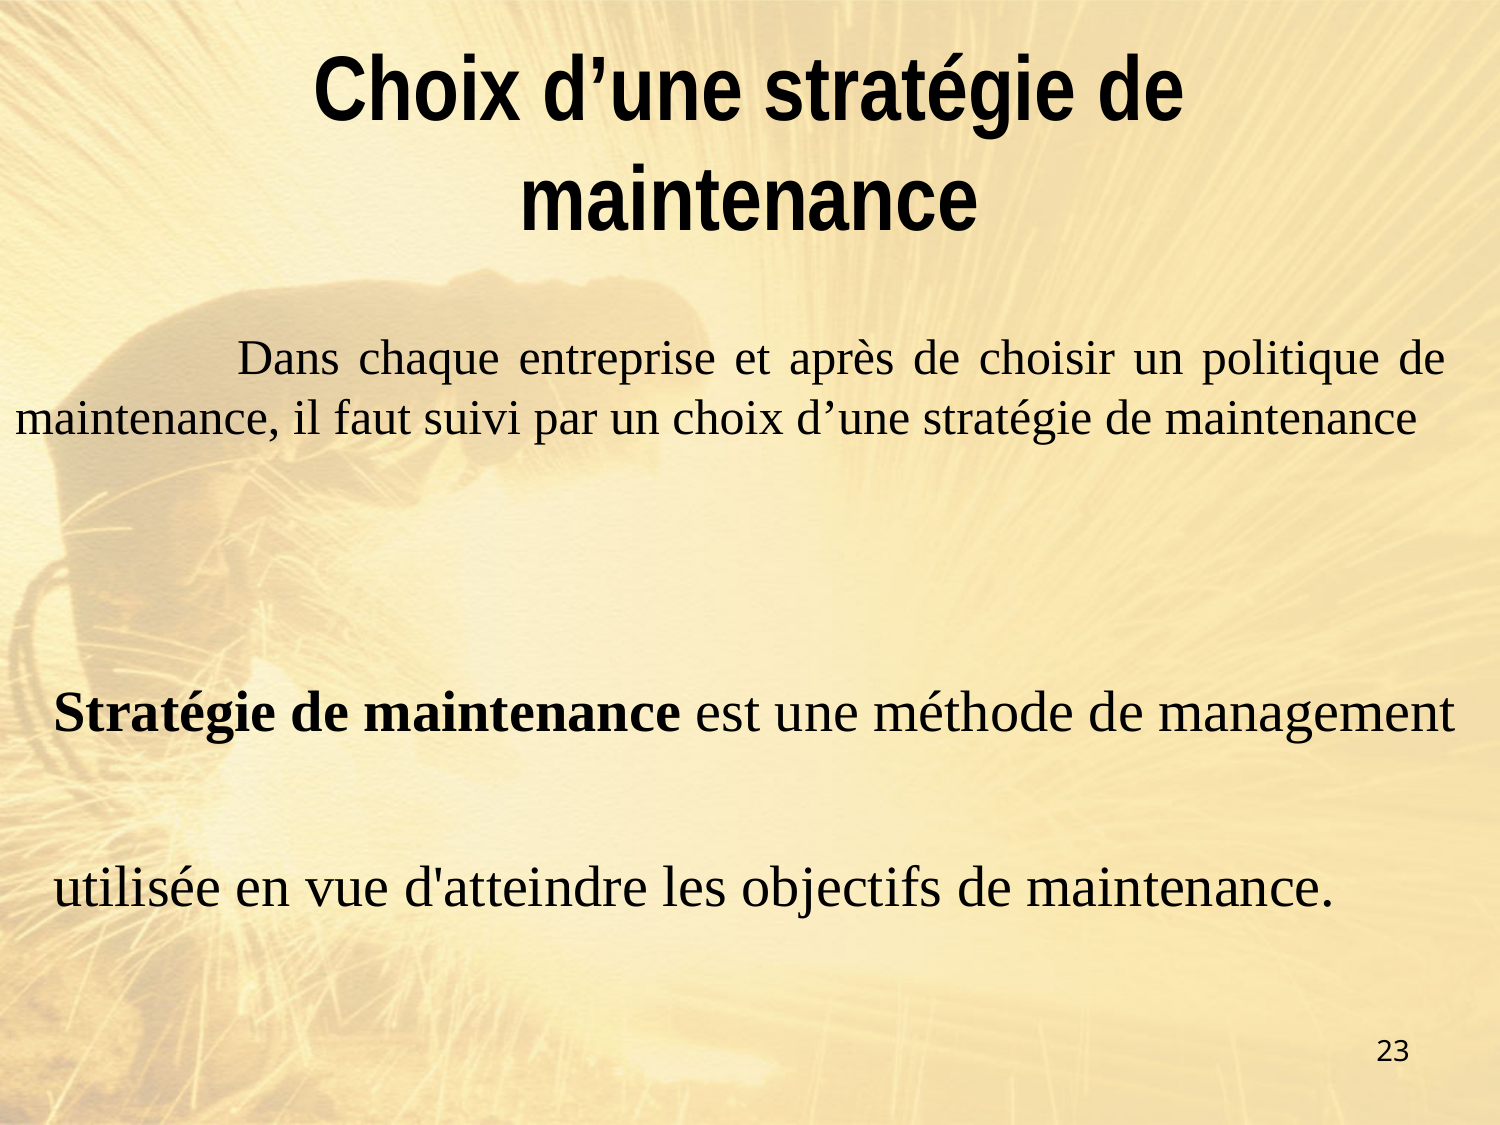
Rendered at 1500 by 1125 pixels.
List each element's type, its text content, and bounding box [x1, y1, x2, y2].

picture [0, 0, 1500, 1125]
title Choix d’une stratégie de maintenance [74, 44, 1426, 233]
text_box Stratégie de maintenance est une méthode de management utilisée en vue d'atteindre les objectifs de maintenance. [38, 560, 1500, 926]
text_box Dans chaque entreprise et après de choisir un politique de maintenance, il faut suivi par un choix d’une stratégie de maintenance [0, 317, 1462, 452]
slide_number 23 [1074, 1024, 1426, 1103]
